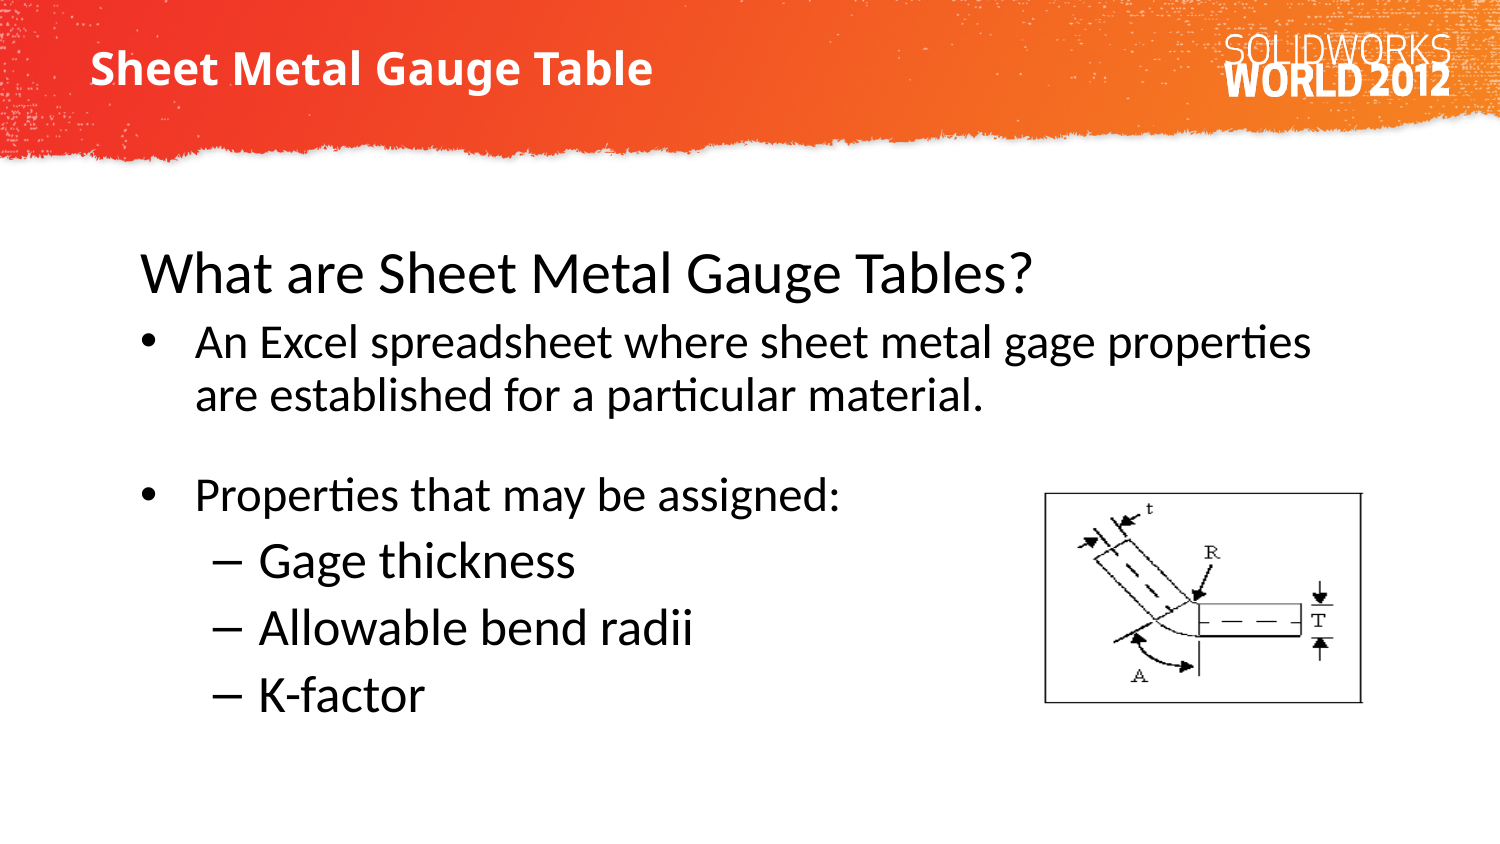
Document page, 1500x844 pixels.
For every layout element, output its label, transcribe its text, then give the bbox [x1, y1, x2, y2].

title Sheet Metal Gauge Table [75, 0, 1338, 138]
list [1037, 487, 1368, 709]
list What are Sheet Metal Gauge Tables? An Excel spreadsheet where sheet metal gage properties are established for a particular material. Properties that may be assigned: Gage thickness Allowable bend radii K-factor [125, 234, 1388, 732]
picture [0, 0, 1500, 844]
